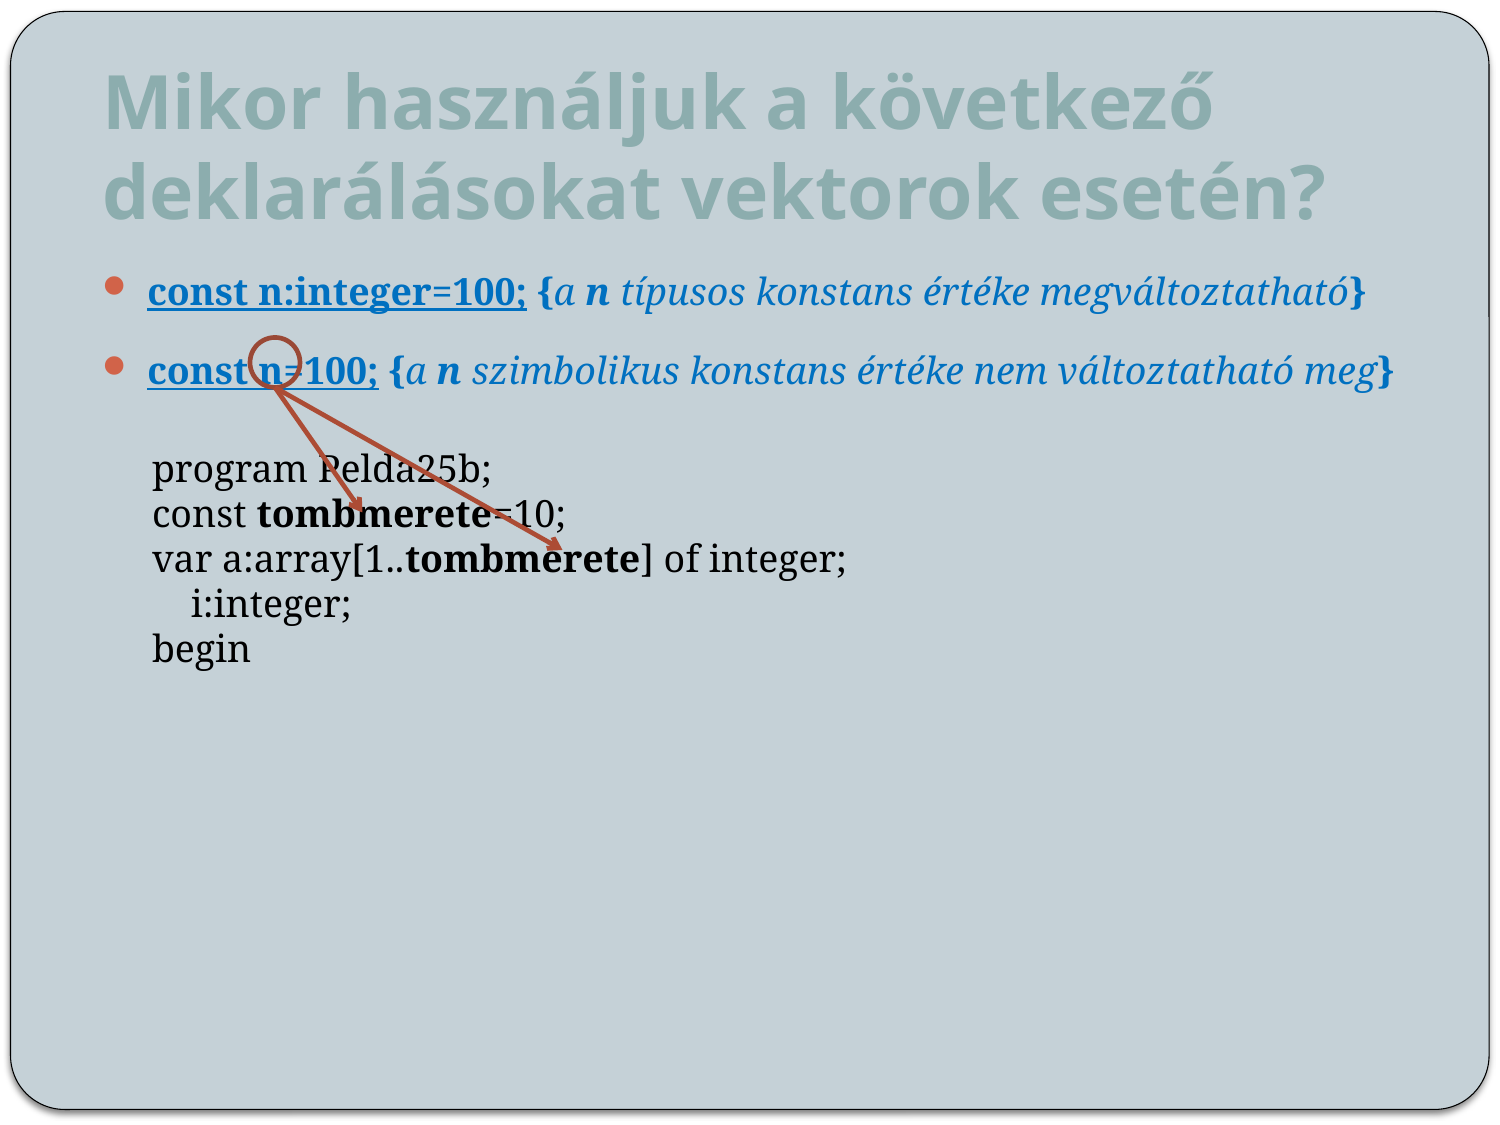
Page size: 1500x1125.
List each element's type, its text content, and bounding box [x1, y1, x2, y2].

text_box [274, 387, 563, 551]
text_box [248, 336, 302, 388]
text_box program Pelda25b; const tombmerete=10; var a:array[1..tombmerete] of integer; i:integer; begin [137, 437, 888, 723]
list const n:integer=100; {a n típusos konstans értéke megváltoztatható} const n=100; {a n szimbolikus konstans értéke nem változtatható meg} [87, 237, 1413, 988]
title Mikor használjuk a következő deklarálásokat vektorok esetén? [87, 45, 1438, 250]
